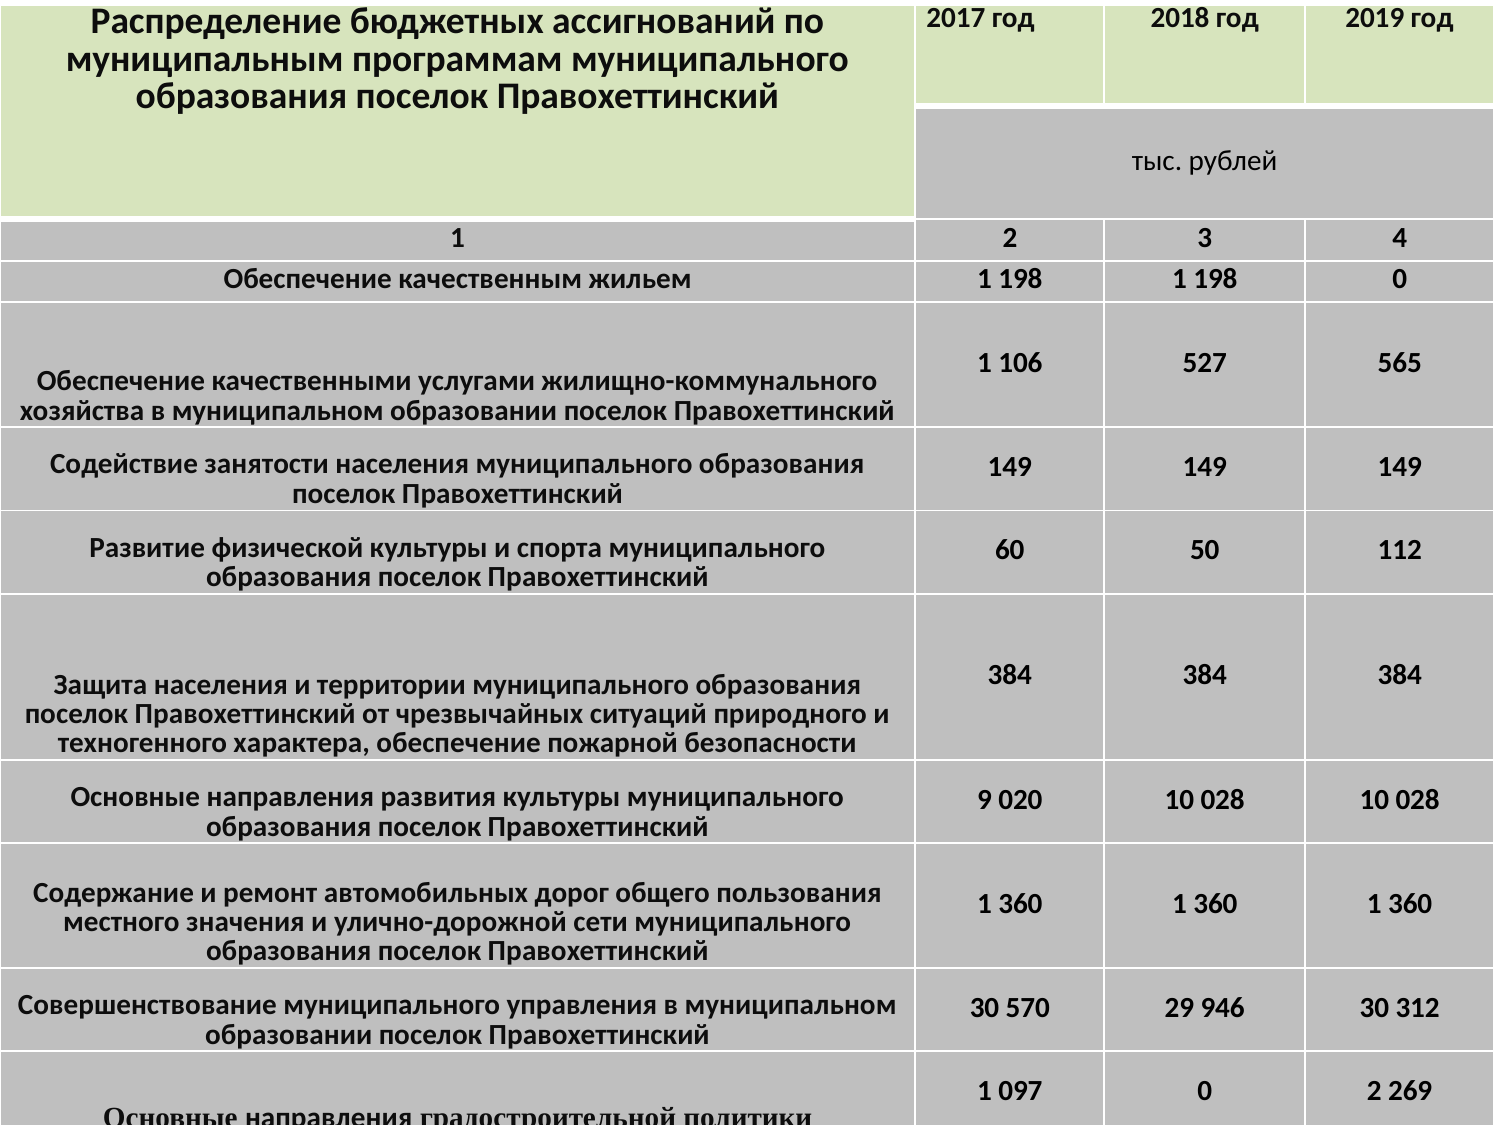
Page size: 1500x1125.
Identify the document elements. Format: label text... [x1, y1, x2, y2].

table_cell 30 570 [916, 969, 1103, 1050]
table_cell Обеспечение качественным жильем [1, 262, 914, 301]
table_cell 60 [916, 511, 1103, 593]
table_cell 1 360 [916, 844, 1103, 967]
table_cell 3 [1105, 220, 1304, 260]
table_cell тыс. рублей [916, 109, 1493, 218]
table_cell Содействие занятости населения муниципального образования поселок Правохеттинский [1, 428, 914, 510]
table_cell Обеспечение качественными услугами жилищно-коммунального хозяйства в муниципальном образовании поселок Правохеттинский [1, 303, 914, 426]
table_header 2017 год [916, 6, 1103, 103]
table_cell Развитие физической культуры и спорта муниципального образования поселок Правохеттинский [1, 511, 914, 593]
table_cell 1 360 [1105, 844, 1304, 967]
table_cell 1 [1, 222, 914, 260]
table_cell 384 [916, 595, 1103, 759]
table_cell 2 [916, 220, 1103, 260]
table_cell 149 [916, 428, 1103, 510]
table_cell Содержание и ремонт автомобильных дорог общего пользования местного значения и улично-дорожной сети муниципального образования поселок Правохеттинский [1, 844, 914, 967]
table_cell Основные направления развития культуры муниципального образования поселок Правохеттинский [1, 761, 914, 842]
table_cell 149 [1306, 428, 1493, 510]
table_cell 0 [1105, 1052, 1304, 1125]
table_cell 29 946 [1105, 969, 1304, 1050]
table_cell 30 312 [1306, 969, 1493, 1050]
table_cell 565 [1306, 303, 1493, 426]
table_cell 0 [1306, 262, 1493, 301]
table_cell 50 [1105, 511, 1304, 593]
table_cell 4 [1306, 220, 1493, 260]
table_cell 2 269 [1306, 1052, 1493, 1125]
table_cell 1 360 [1306, 844, 1493, 967]
table_cell 384 [1306, 595, 1493, 759]
table_cell 10 028 [1306, 761, 1493, 842]
table_cell 1 198 [1105, 262, 1304, 301]
table_cell 1 198 [916, 262, 1103, 301]
table_cell 10 028 [1105, 761, 1304, 842]
table_cell 1 097 [916, 1052, 1103, 1125]
table_cell 1 106 [916, 303, 1103, 426]
table_cell 527 [1105, 303, 1304, 426]
table_cell 9 020 [916, 761, 1103, 842]
table_header 2018 год [1105, 6, 1304, 103]
table_cell Защита населения и территории муниципального образования поселок Правохеттинский от чрезвычайных ситуаций природного и техногенного характера, обеспечение пожарной безопасности [1, 595, 914, 759]
table_header 2019 год [1306, 6, 1493, 103]
table_header Распределение бюджетных ассигнований по муниципальным программам муниципального образования поселок Правохеттинский [1, 6, 914, 216]
table_cell 149 [1105, 428, 1304, 510]
table_cell 112 [1306, 511, 1493, 593]
table_cell 384 [1105, 595, 1304, 759]
table_cell Основные направления градостроительной политики [1, 1052, 914, 1125]
table_cell Совершенствование муниципального управления в муниципальном образовании поселок Правохеттинский [1, 969, 914, 1050]
